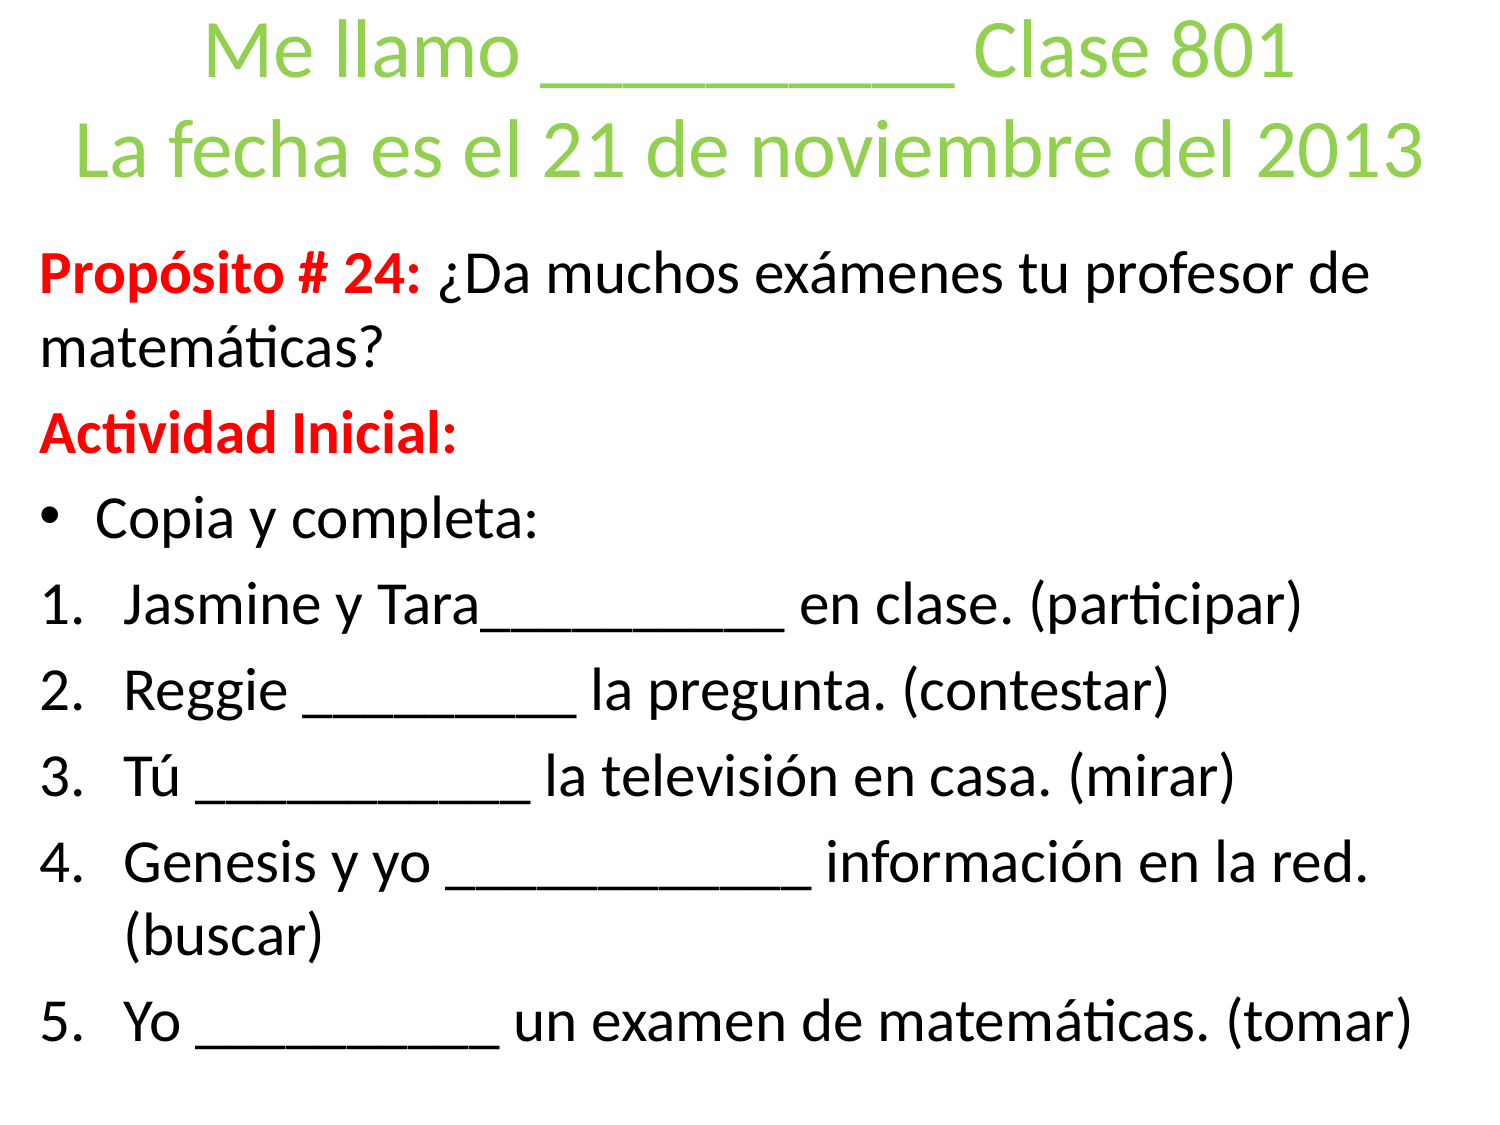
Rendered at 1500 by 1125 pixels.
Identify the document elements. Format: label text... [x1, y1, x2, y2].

list Propósito # 24: ¿Da muchos exámenes tu profesor de matemáticas? Actividad Inicial: Copia y completa: Jasmine y Tara__________ en clase. (participar) Reggie _________ la pregunta. (contestar) Tú ___________ la televisión en casa. (mirar) Genesis y yo ____________ información en la red. (buscar) Yo __________ un examen de matemáticas. (tomar) [24, 224, 1475, 1075]
title Me llamo __________ Clase 801 La fecha es el 21 de noviembre del 2013 [37, 0, 1463, 188]
